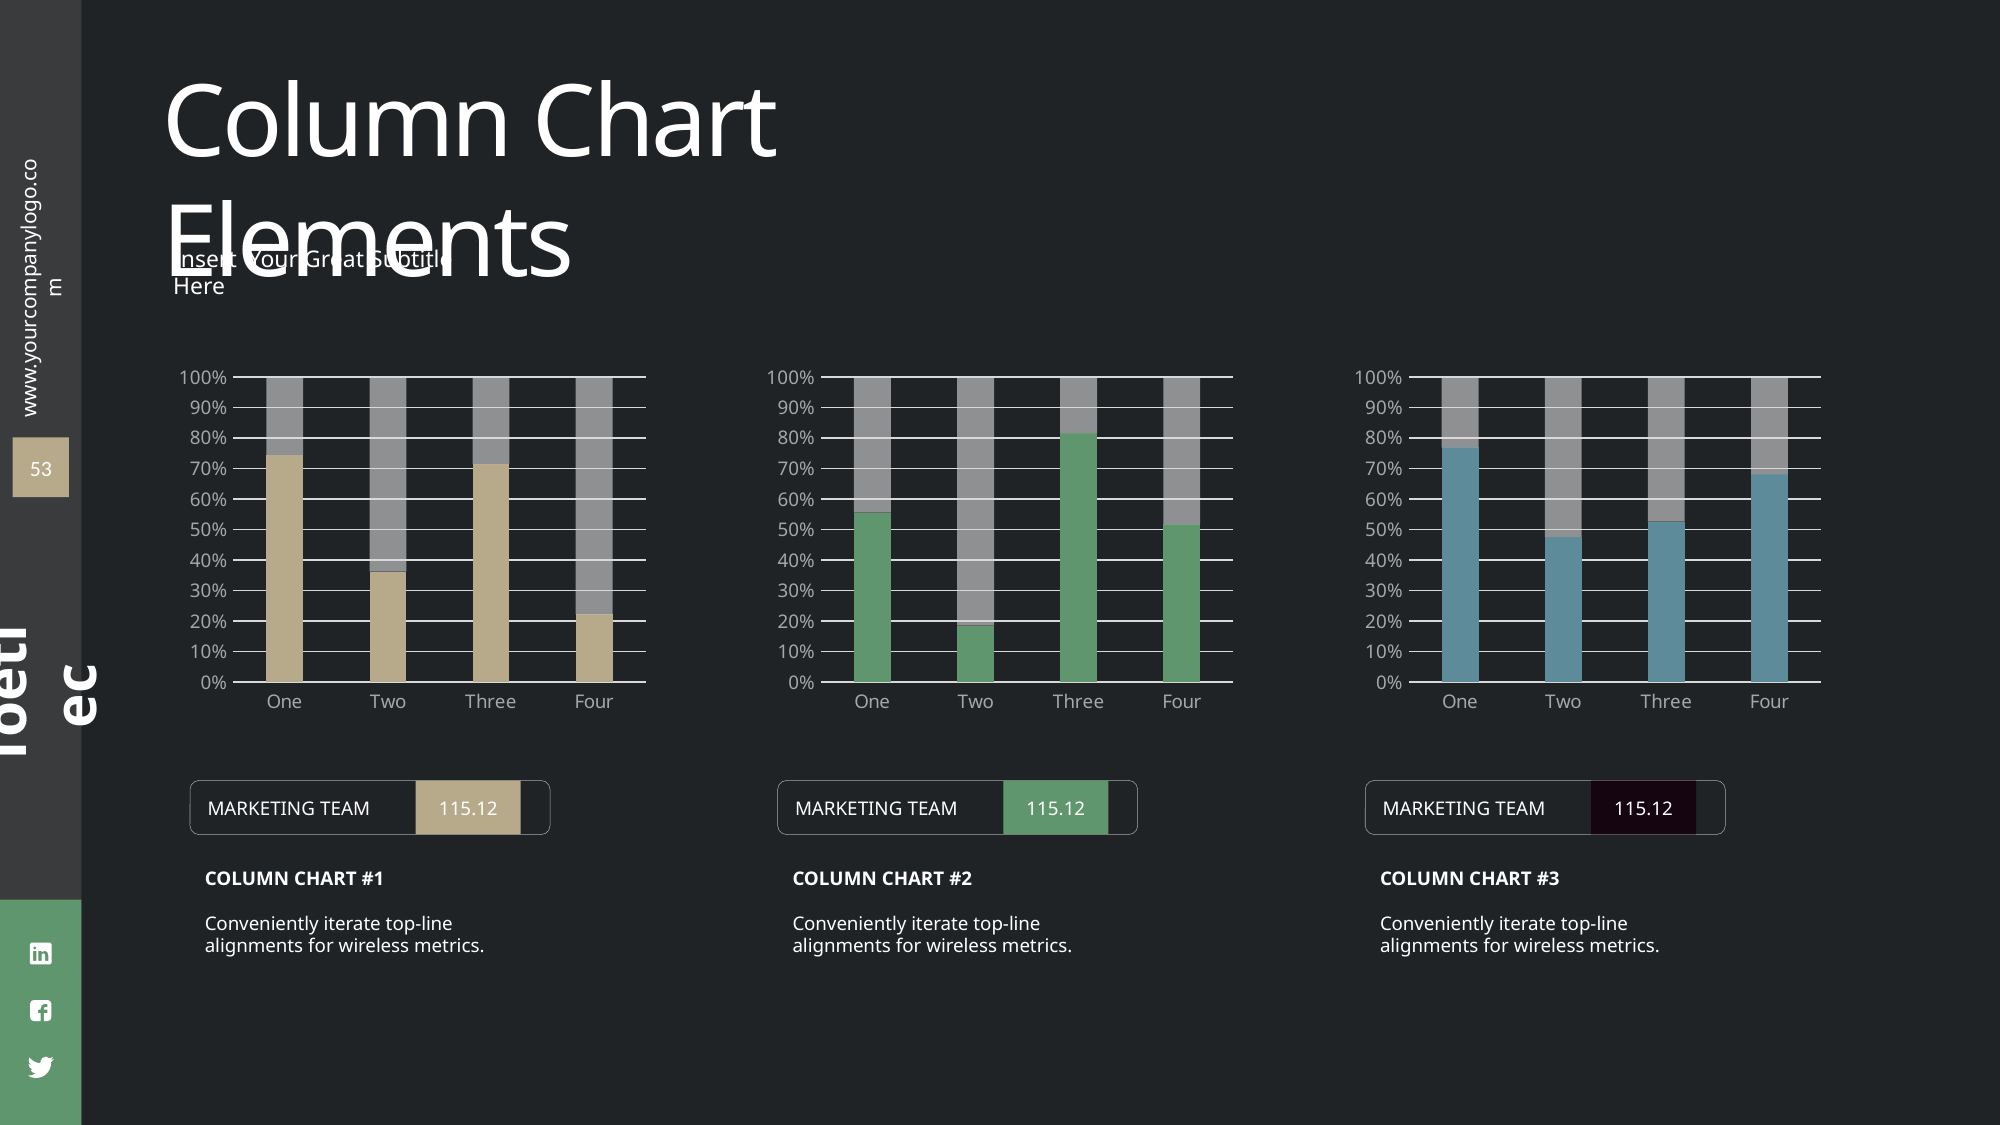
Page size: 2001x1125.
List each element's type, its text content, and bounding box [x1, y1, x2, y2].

text_box COLUMN CHART #1 Conveniently iterate top-line alignments for wireless metrics. [190, 859, 550, 964]
chart [1344, 356, 1831, 722]
text_box MARKETING TEAM [1364, 779, 1727, 836]
slide_number 53 [12, 437, 69, 498]
text_box Insert Your Great Subtitle Here [158, 237, 512, 307]
text_box Column Chart Elements [147, 116, 987, 236]
text_box MARKETING TEAM [776, 779, 1139, 836]
text_box MARKETING TEAM [188, 779, 552, 836]
text_box 115.12 [1002, 779, 1109, 835]
text_box 115.12 [415, 779, 522, 835]
text_box COLUMN CHART #3 Conveniently iterate top-line alignments for wireless metrics. [1365, 859, 1726, 964]
chart [169, 356, 656, 722]
chart [756, 356, 1244, 722]
text_box 115.12 [1590, 779, 1697, 835]
text_box COLUMN CHART #2 Conveniently iterate top-line alignments for wireless metrics. [777, 859, 1138, 964]
